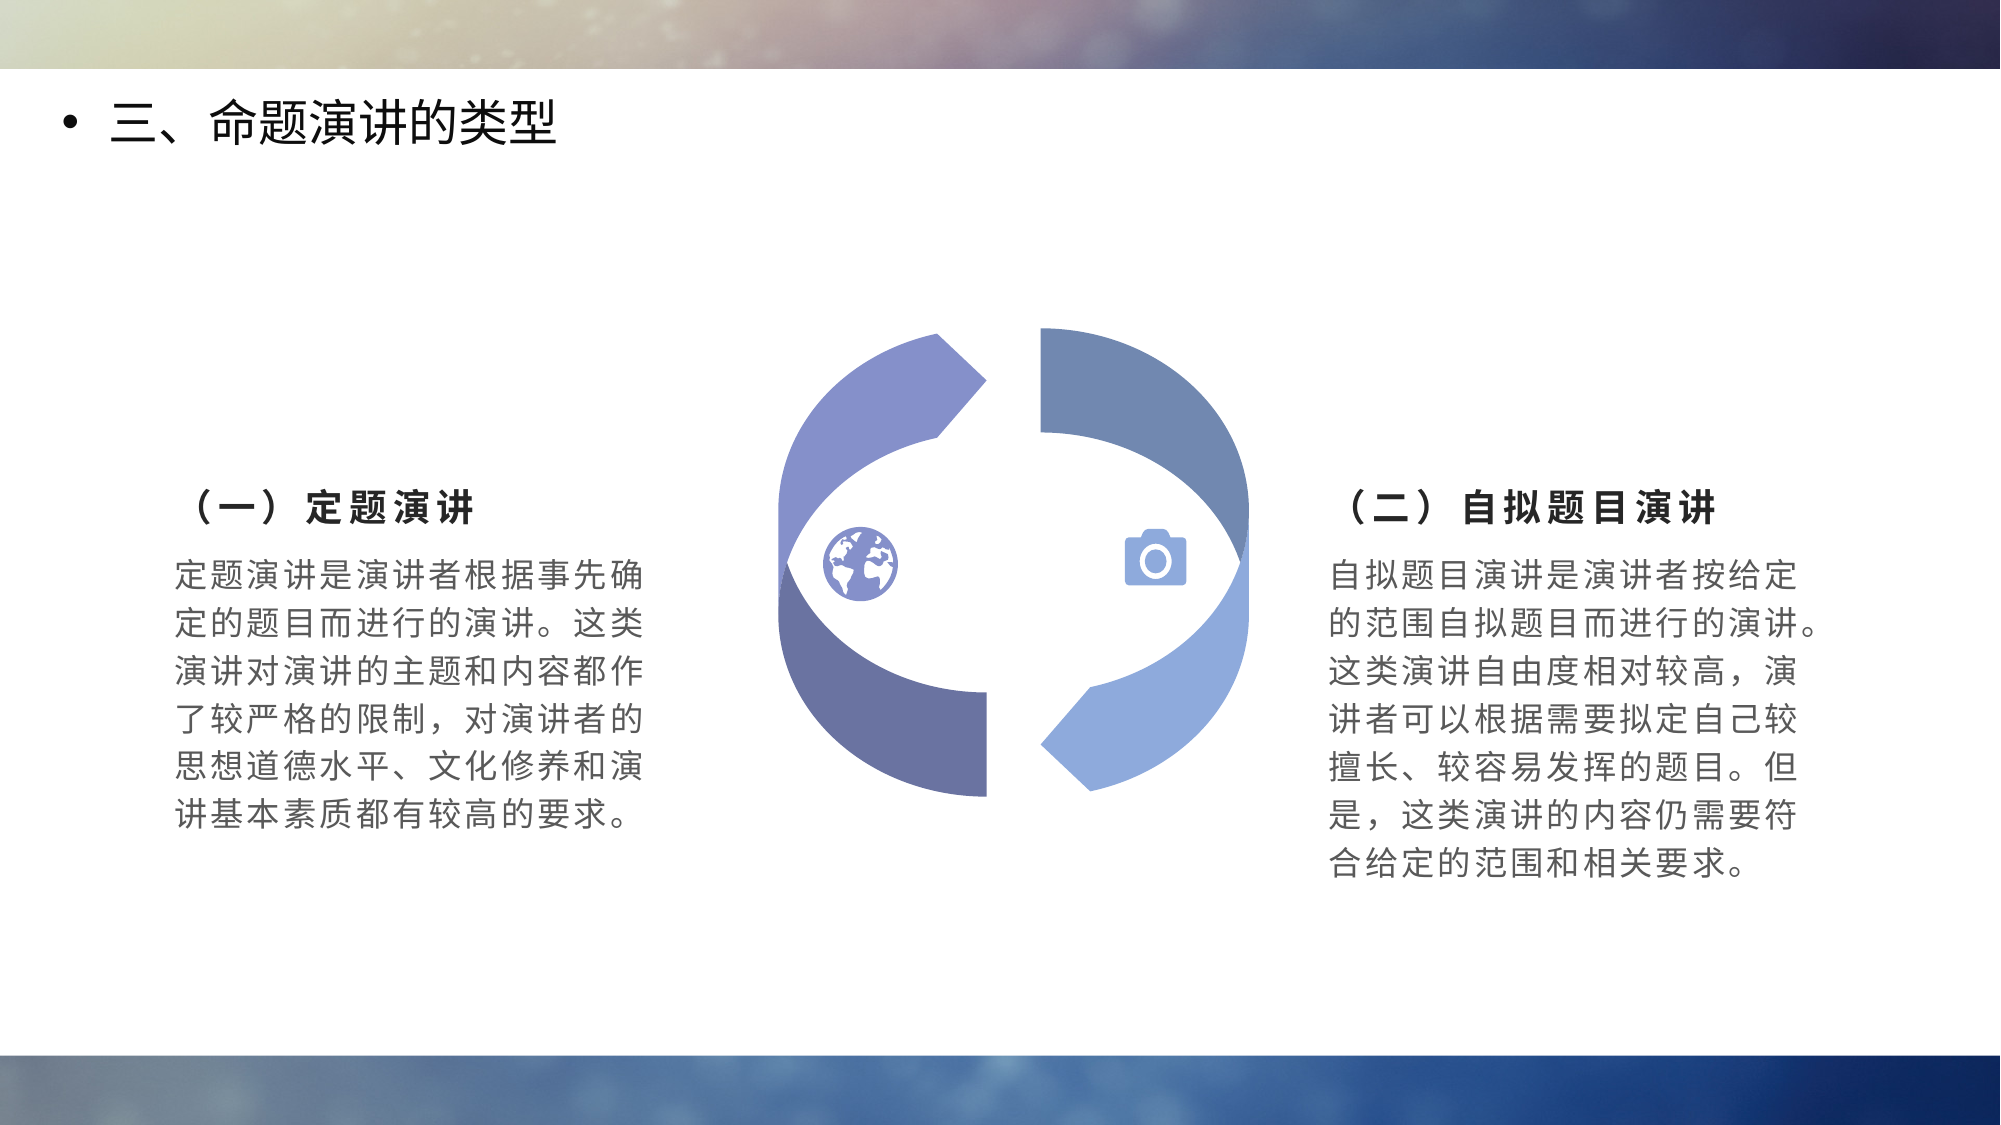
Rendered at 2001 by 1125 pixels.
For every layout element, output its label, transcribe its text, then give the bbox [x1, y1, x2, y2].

text_box 自拟题目演讲是演讲者按给定的范围自拟题目而进行的演讲。这类演讲自由度相对较高，演讲者可以根据需要拟定自己较擅长、较容易发挥的题目。但是，这类演讲的内容仍需要符合给定的范围和相关要求。 [1314, 539, 1841, 908]
text_box （二）自拟题目演讲 [1314, 467, 1841, 539]
picture [0, 0, 2000, 69]
text_box 三、命题演讲的类型 [46, 84, 794, 160]
text_box [1124, 528, 1187, 586]
picture [0, 1056, 2000, 1125]
text_box （一）定题演讲 [159, 467, 686, 539]
text_box [777, 332, 989, 798]
text_box [1039, 327, 1250, 793]
text_box 定题演讲是演讲者根据事先确定的题目而进行的演讲。这类演讲对演讲的主题和内容都作了较严格的限制，对演讲者的思想道德水平、文化修养和演讲基本素质都有较高的要求。 [159, 539, 686, 870]
text_box [823, 526, 898, 602]
